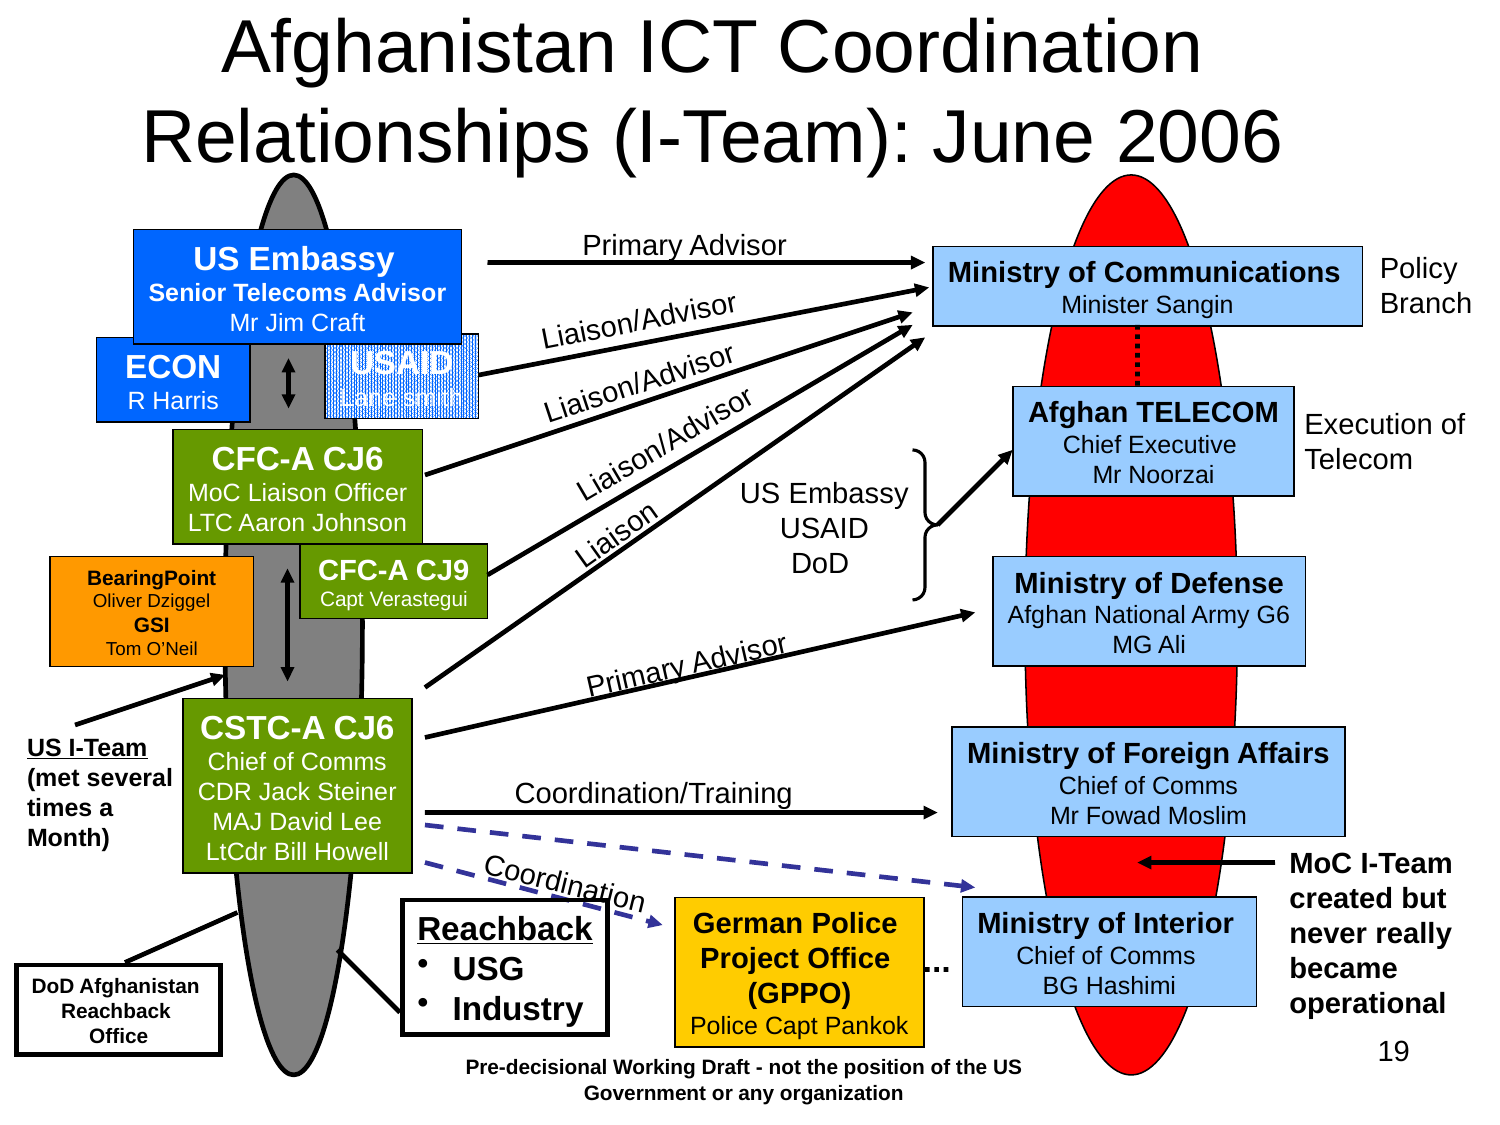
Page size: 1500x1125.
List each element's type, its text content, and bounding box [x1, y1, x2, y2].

text_box CFC-A CJ6 MoC Liaison Officer LTC Aaron Johnson [173, 429, 423, 544]
text_box Liaison/Advisor [522, 323, 763, 441]
text_box [1025, 667, 1237, 727]
text_box Policy Branch [1365, 241, 1488, 327]
text_box [261, 174, 327, 229]
text_box BearingPoint Oliver Dziggel GSI Tom O’Neil [49, 556, 254, 667]
text_box Execution of Telecom [1289, 397, 1500, 483]
text_box US I-Team (met several times a Month) [12, 723, 189, 859]
text_box Primary Advisor [566, 611, 815, 714]
text_box [1041, 326, 1222, 386]
text_box [764, 283, 929, 320]
text_box MoC I-Team created but never really became operational [1274, 837, 1476, 1027]
text_box [231, 344, 356, 429]
text_box CFC-A CJ9 Capt Verastegui [300, 543, 488, 619]
text_box US Embassy Senior Telecoms Advisor Mr Jim Craft [133, 229, 462, 344]
text_box [813, 609, 976, 650]
text_box Liaison/Advisor [521, 270, 764, 366]
text_box [1073, 174, 1189, 246]
text_box Coordination [464, 834, 674, 932]
text_box German Police Project Office (GPPO) Police Capt Pankok [675, 897, 924, 1047]
text_box [236, 873, 352, 1075]
text_box [1026, 496, 1237, 556]
text_box [225, 544, 363, 698]
text_box [937, 450, 1013, 526]
text_box Ministry of Foreign Affairs Chief of Comms Mr Fowad Moslim [952, 727, 1345, 837]
text_box Ministry of Communications Minister Sangin [933, 246, 1363, 326]
text_box DoD Afghanistan Reachback Office [16, 965, 221, 1055]
text_box [1037, 837, 1225, 896]
text_box [1137, 856, 1276, 869]
text_box [281, 568, 294, 682]
text_box CSTC-A CJ6 Chief of Comms CDR Jack Steiner MAJ David Lee LtCdr Bill Howell [183, 698, 412, 873]
text_box ECON R Harris [96, 337, 250, 423]
text_box [770, 337, 925, 446]
text_box Afghan TELECOM Chief Executive Mr Noorzai [1013, 386, 1294, 496]
text_box Ministry of Interior Chief of Comms BG Hashimi [962, 896, 1257, 1007]
text_box [1075, 1007, 1188, 1075]
text_box Ministry of Defense Afghan National Army G6 MG Ali [992, 556, 1306, 667]
text_box [817, 806, 938, 819]
text_box [782, 324, 913, 402]
text_box Coordination/Training [499, 767, 817, 817]
text_box Primary Advisor [567, 219, 811, 269]
text_box [811, 256, 925, 269]
title Afghanistan ICT Coordination Relationships (I-Team): June 2006 [24, 12, 1401, 163]
text_box USAID Lane smith [324, 334, 479, 419]
text_box Liaison [551, 421, 774, 589]
text_box Reachback USG Industry [402, 899, 608, 1035]
text_box [74, 673, 226, 726]
text_box [282, 358, 295, 409]
text_box [912, 449, 937, 600]
text_box Liaison/Advisor [553, 358, 783, 522]
text_box [956, 879, 976, 893]
text_box [762, 310, 913, 363]
slide_number 19 [1074, 1024, 1426, 1103]
text_box US Embassy USAID DoD [724, 466, 912, 587]
